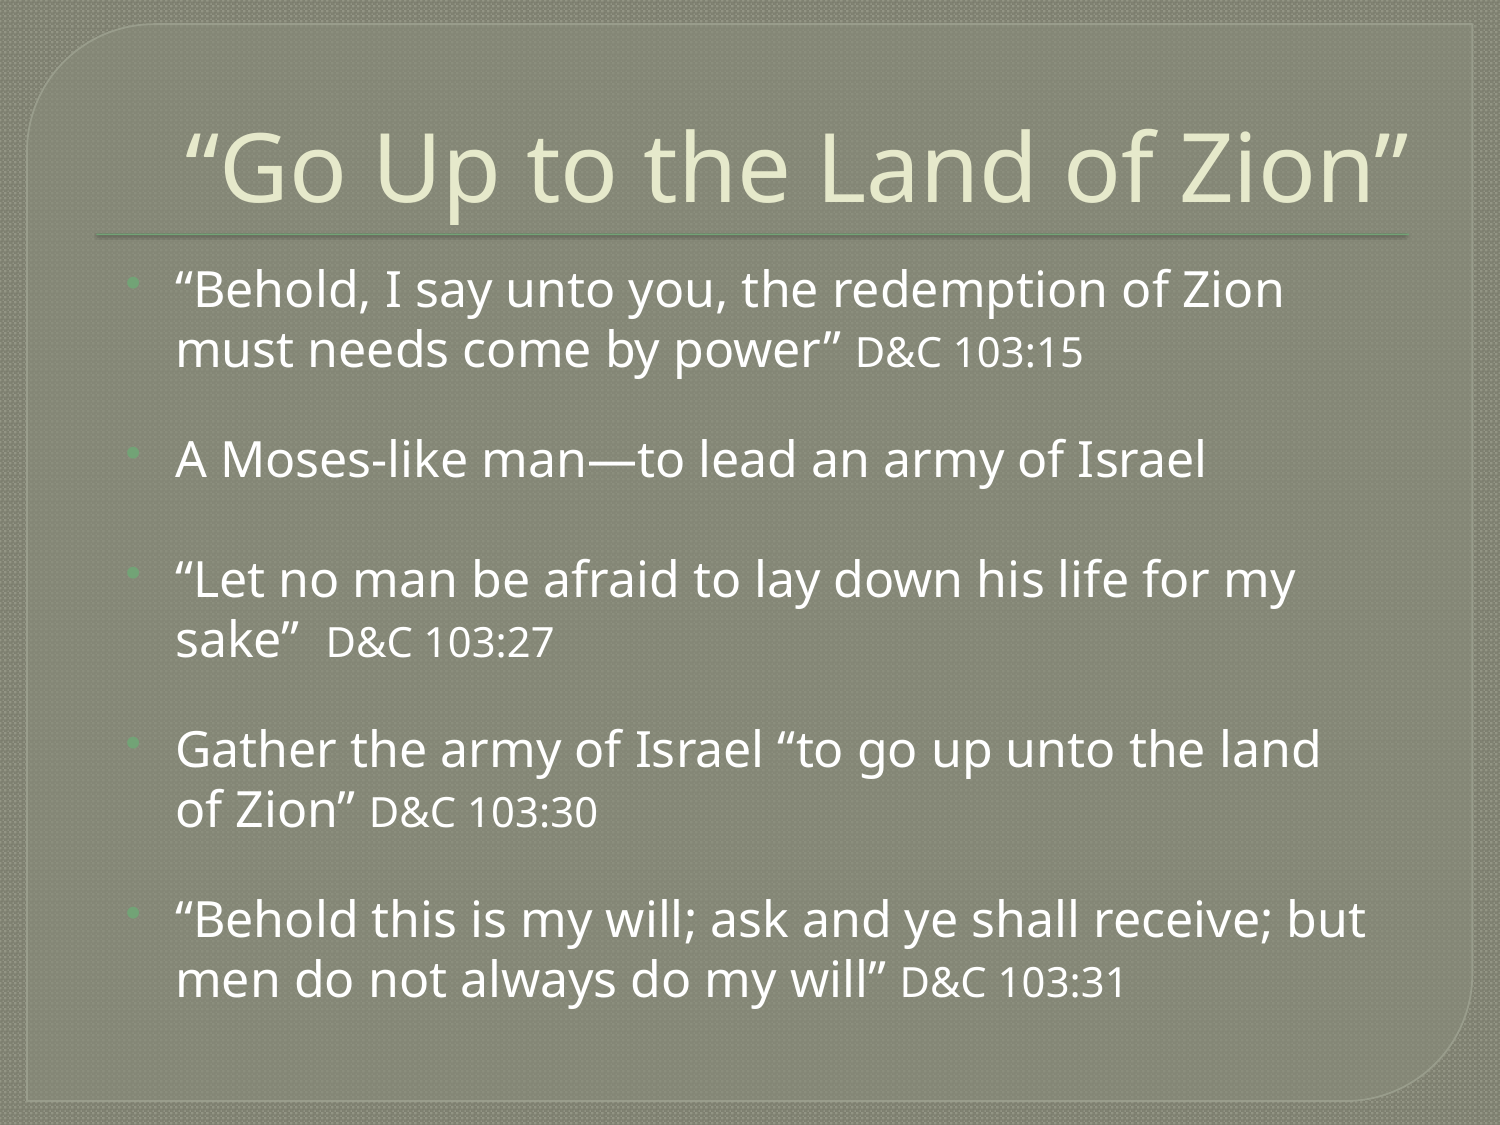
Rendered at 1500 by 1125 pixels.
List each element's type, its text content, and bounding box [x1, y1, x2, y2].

list “Behold, I say unto you, the redemption of Zion must needs come by power” D&C 103:15 A Moses-like man—to lead an army of Israel “Let no man be afraid to lay down his life for my sake” D&C 103:27 Gather the army of Israel “to go up unto the land of Zion” D&C 103:30 “Behold this is my will; ask and ye shall receive; but men do not always do my will” D&C 103:31 [112, 249, 1388, 1050]
title “Go Up to the Land of Zion” [75, 41, 1425, 230]
